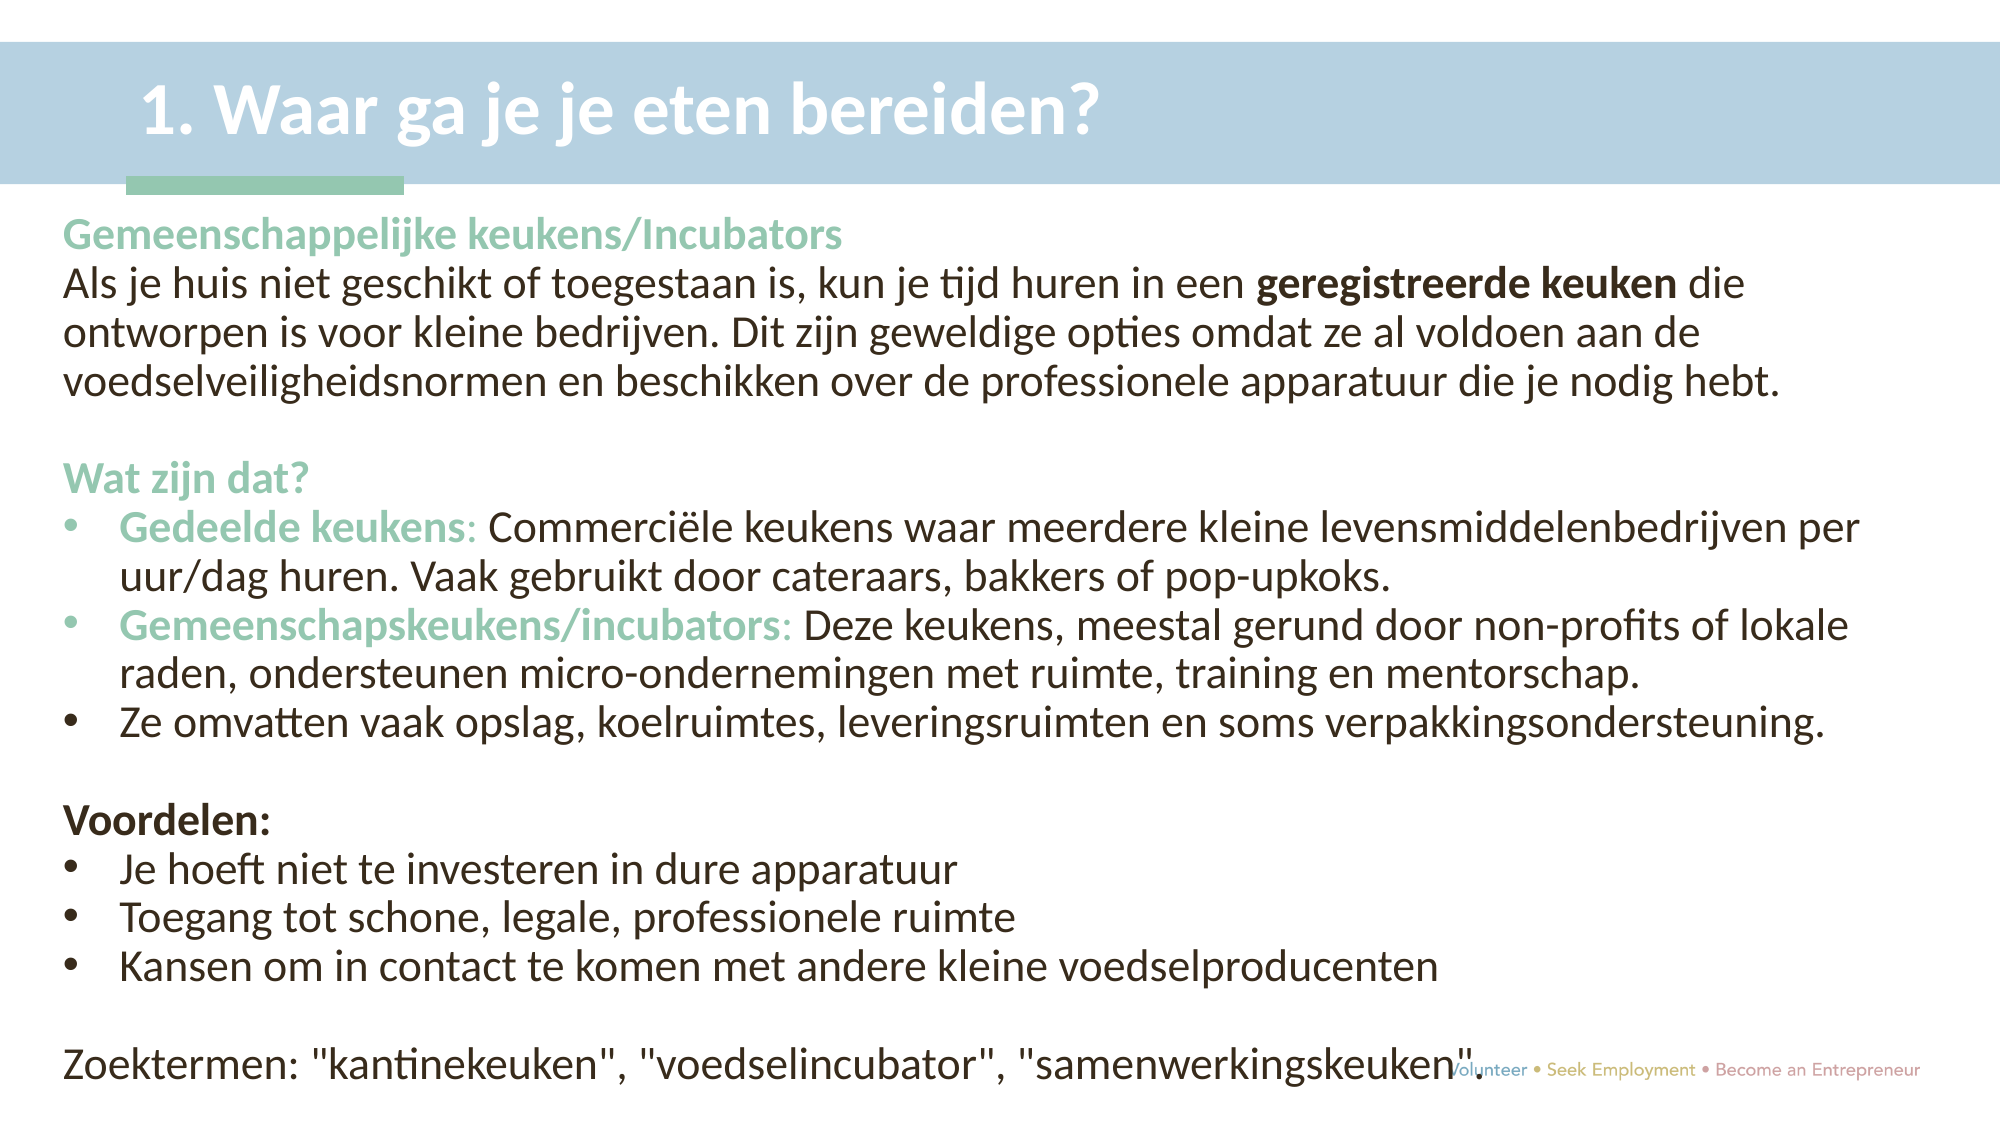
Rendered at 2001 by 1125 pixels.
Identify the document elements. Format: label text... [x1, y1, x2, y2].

list Gemeenschappelijke keukens/Incubators Als je huis niet geschikt of toegestaan is, kun je tijd huren in een geregistreerde keuken die ontworpen is voor kleine bedrijven. Dit zijn geweldige opties omdat ze al voldoen aan de voedselveiligheidsnormen en beschikken over de professionele apparatuur die je nodig hebt. Wat zijn dat? Gedeelde keukens: Commerciële keukens waar meerdere kleine levensmiddelenbedrijven per uur/dag huren. Vaak gebruikt door cateraars, bakkers of pop-upkoks. Gemeenschapskeukens/incubators: Deze keukens, meestal gerund door non-profits of lokale raden, ondersteunen micro-ondernemingen met ruimte, training en mentorschap. Ze omvatten vaak opslag, koelruimtes, leveringsruimten en soms verpakkingsondersteuning. Voordelen: Je hoeft niet te investeren in dure apparatuur Toegang tot schone, legale, professionele ruimte Kansen om in contact te komen met andere kleine voedselproducenten Zoektermen: "kantinekeuken", "voedselincubator", "samenwerkingskeuken". [48, 202, 1959, 970]
picture [1418, 1046, 1971, 1103]
list 1. Waar ga je je eten bereiden? [123, 51, 1913, 170]
